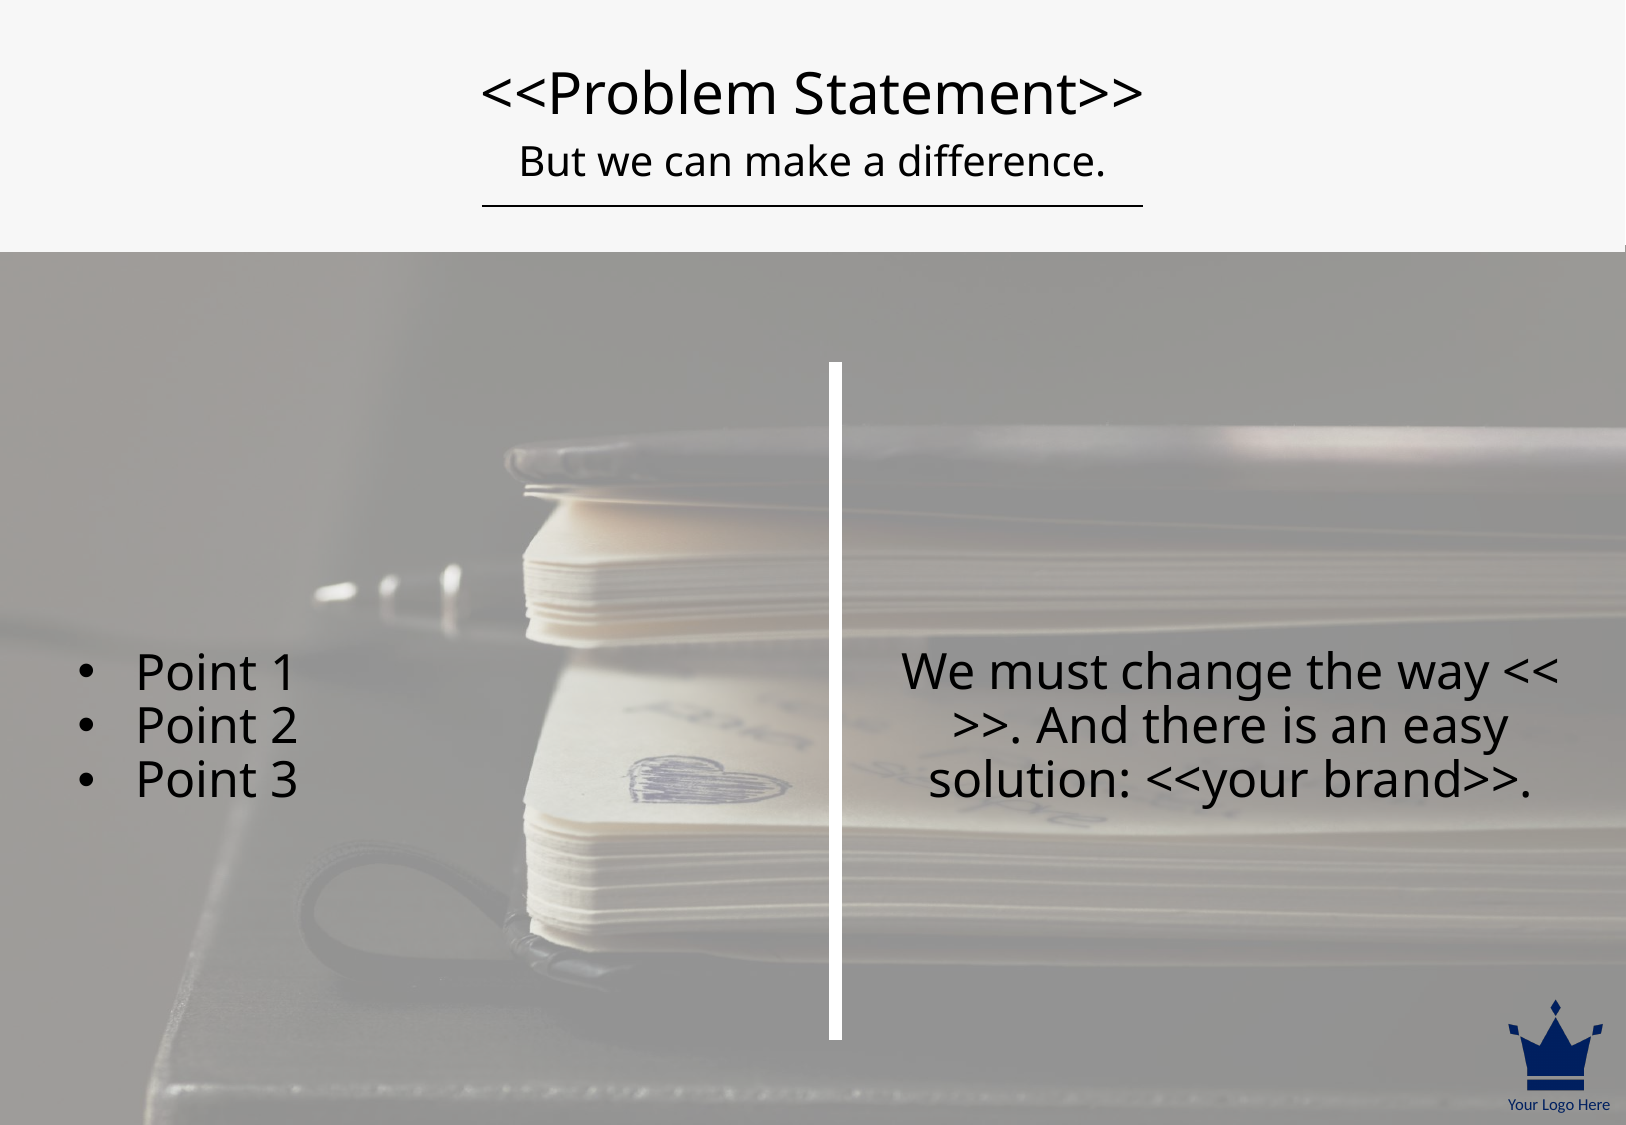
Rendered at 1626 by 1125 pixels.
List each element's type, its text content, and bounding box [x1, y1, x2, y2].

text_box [1430, 988, 1625, 1122]
text_box But we can make a difference. [111, 122, 1514, 204]
title <<Problem Statement>> [111, 54, 1514, 122]
picture [0, 244, 1625, 1125]
text_box [0, 0, 1625, 244]
